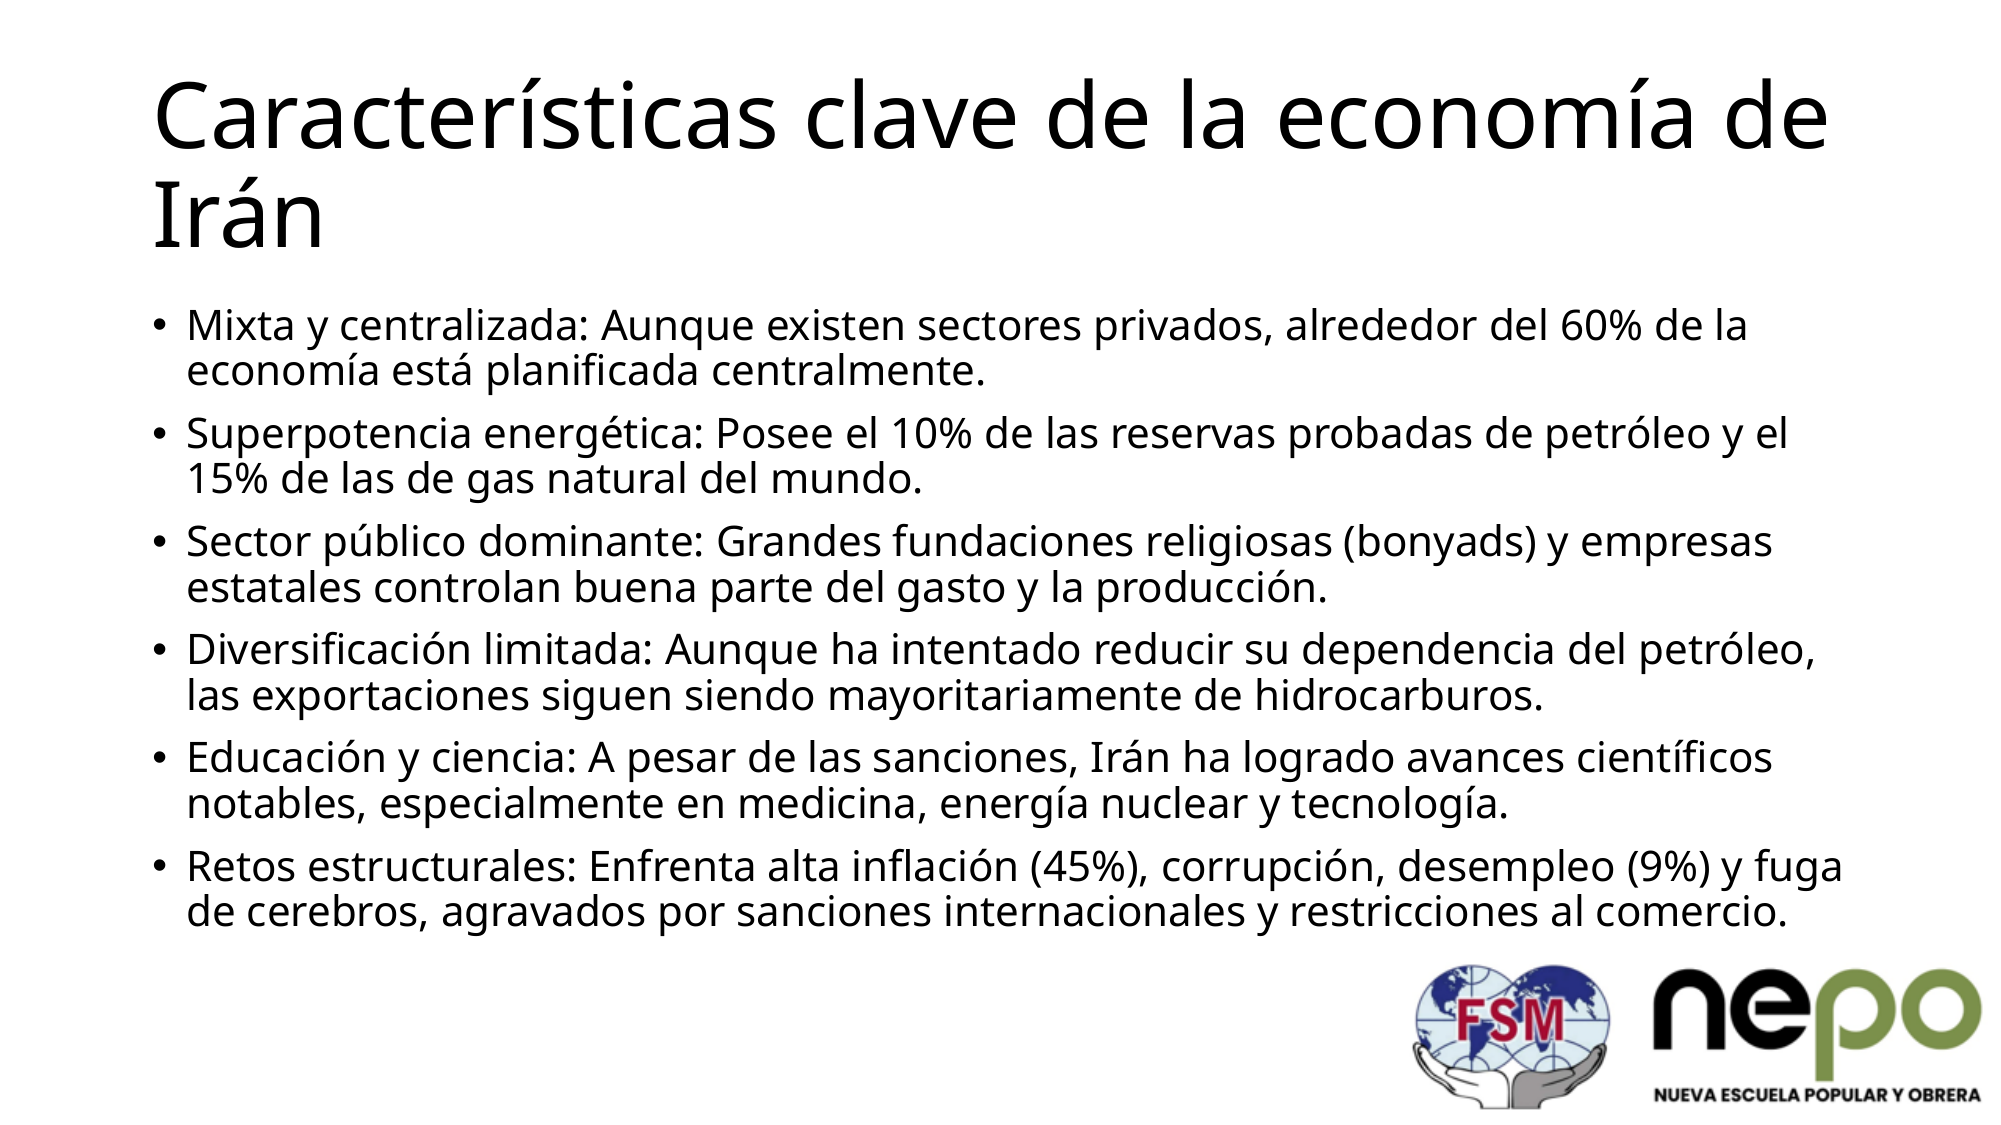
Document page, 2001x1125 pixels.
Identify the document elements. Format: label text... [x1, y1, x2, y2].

list Mixta y centralizada: Aunque existen sectores privados, alrededor del 60% de la economía está planificada centralmente. Superpotencia energética: Posee el 10% de las reservas probadas de petróleo y el 15% de las de gas natural del mundo. Sector público dominante: Grandes fundaciones religiosas (bonyads) y empresas estatales controlan buena parte del gasto y la producción. Diversificación limitada: Aunque ha intentado reducir su dependencia del petróleo, las exportaciones siguen siendo mayoritariamente de hidrocarburos. Educación y ciencia: A pesar de las sanciones, Irán ha logrado avances científicos notables, especialmente en medicina, energía nuclear y tecnología. Retos estructurales: Enfrenta alta inflación (45%), corrupción, desempleo (9%) y fuga de cerebros, agravados por sanciones internacionales y restricciones al comercio. [137, 229, 1863, 995]
title Características clave de la economía de Irán [137, 59, 1863, 229]
picture [1399, 945, 2000, 1119]
